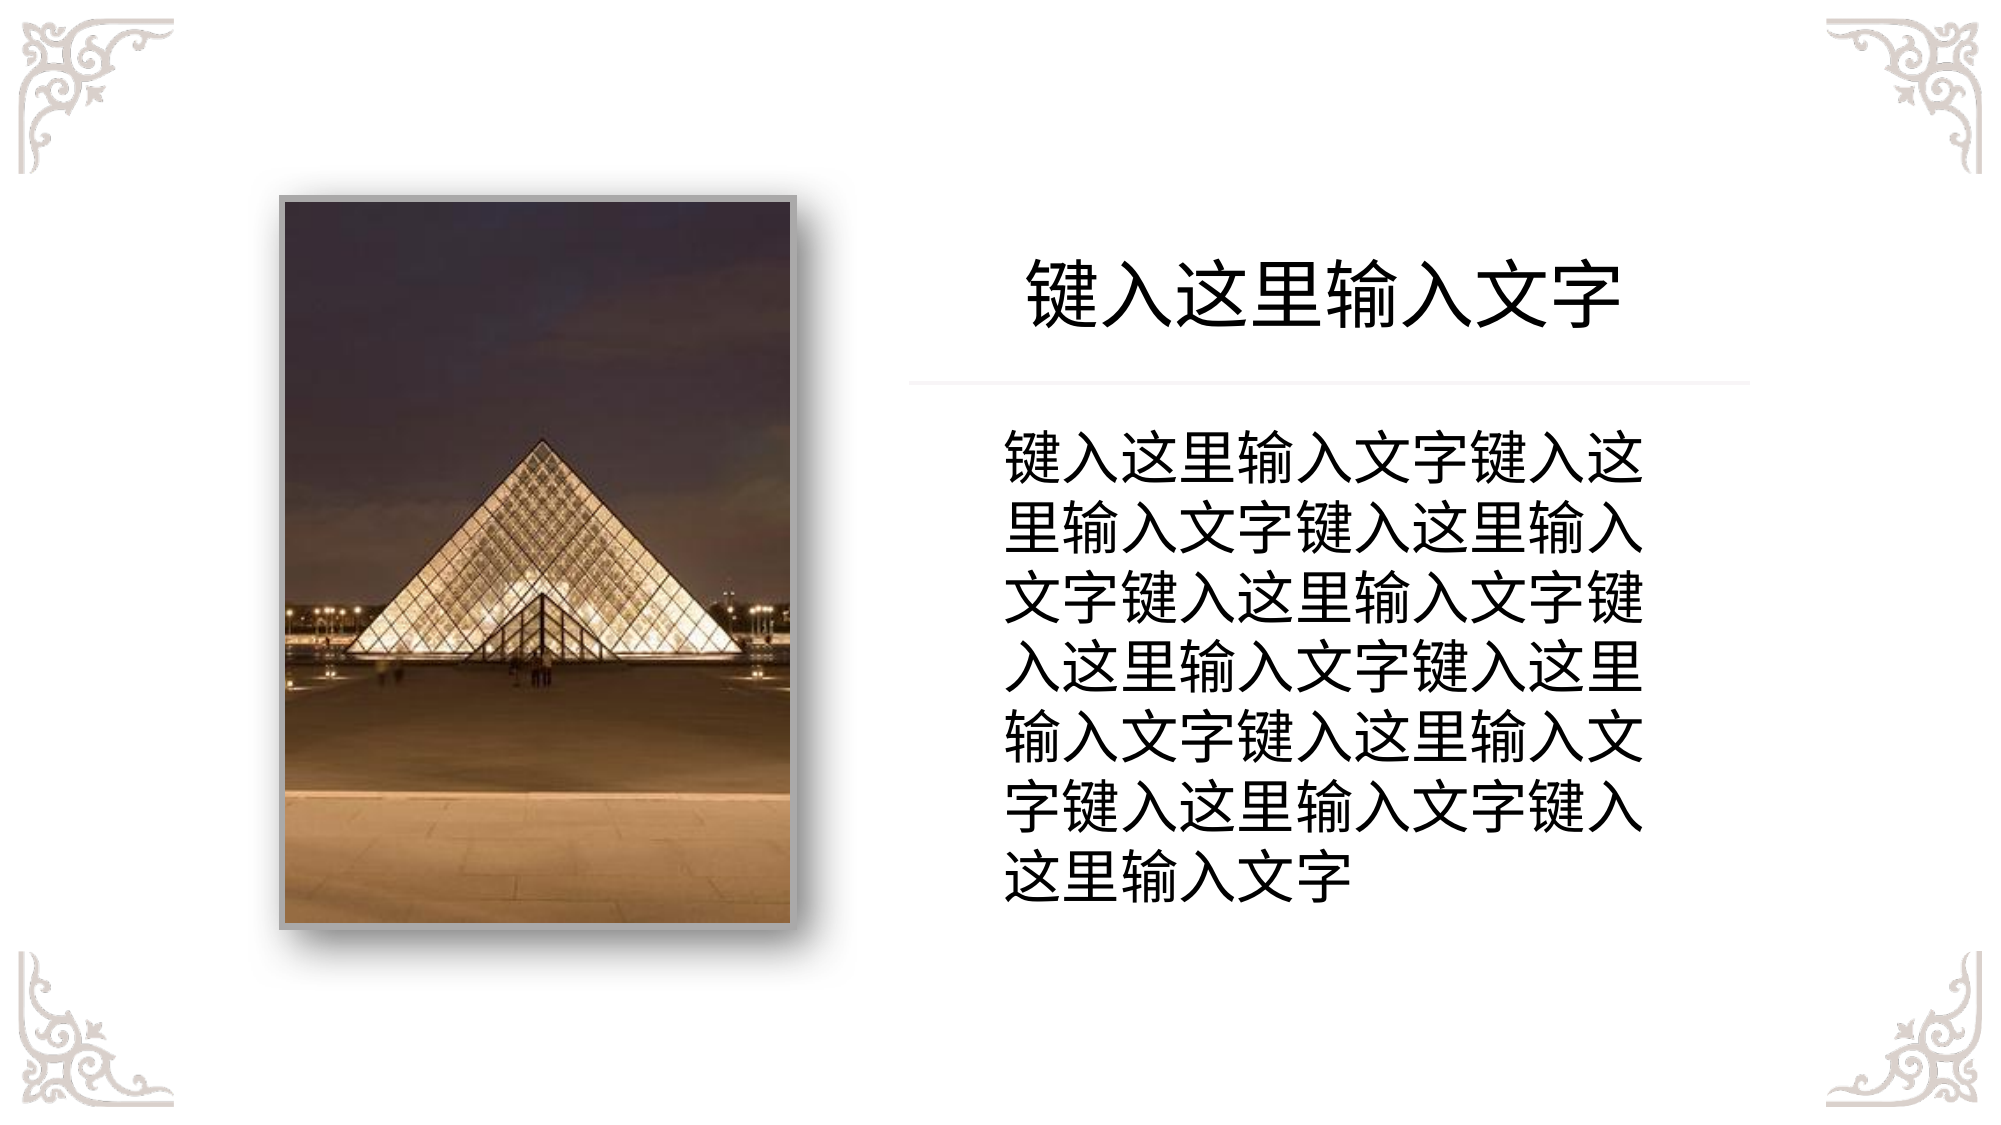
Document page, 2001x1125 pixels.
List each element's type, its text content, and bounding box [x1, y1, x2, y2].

picture [284, 201, 791, 924]
text_box 键入这里输入文字键入这里输入文字键入这里输入文字键入这里输入文字键入这里输入文字键入这里输入文字键入这里输入文字键入这里输入文字键入这里输入文字 [989, 413, 1671, 918]
picture [19, 19, 173, 173]
picture [1827, 19, 1981, 173]
text_box 键入这里输入文字 [1009, 240, 1650, 345]
picture [19, 952, 173, 1106]
picture [1826, 951, 1982, 1107]
